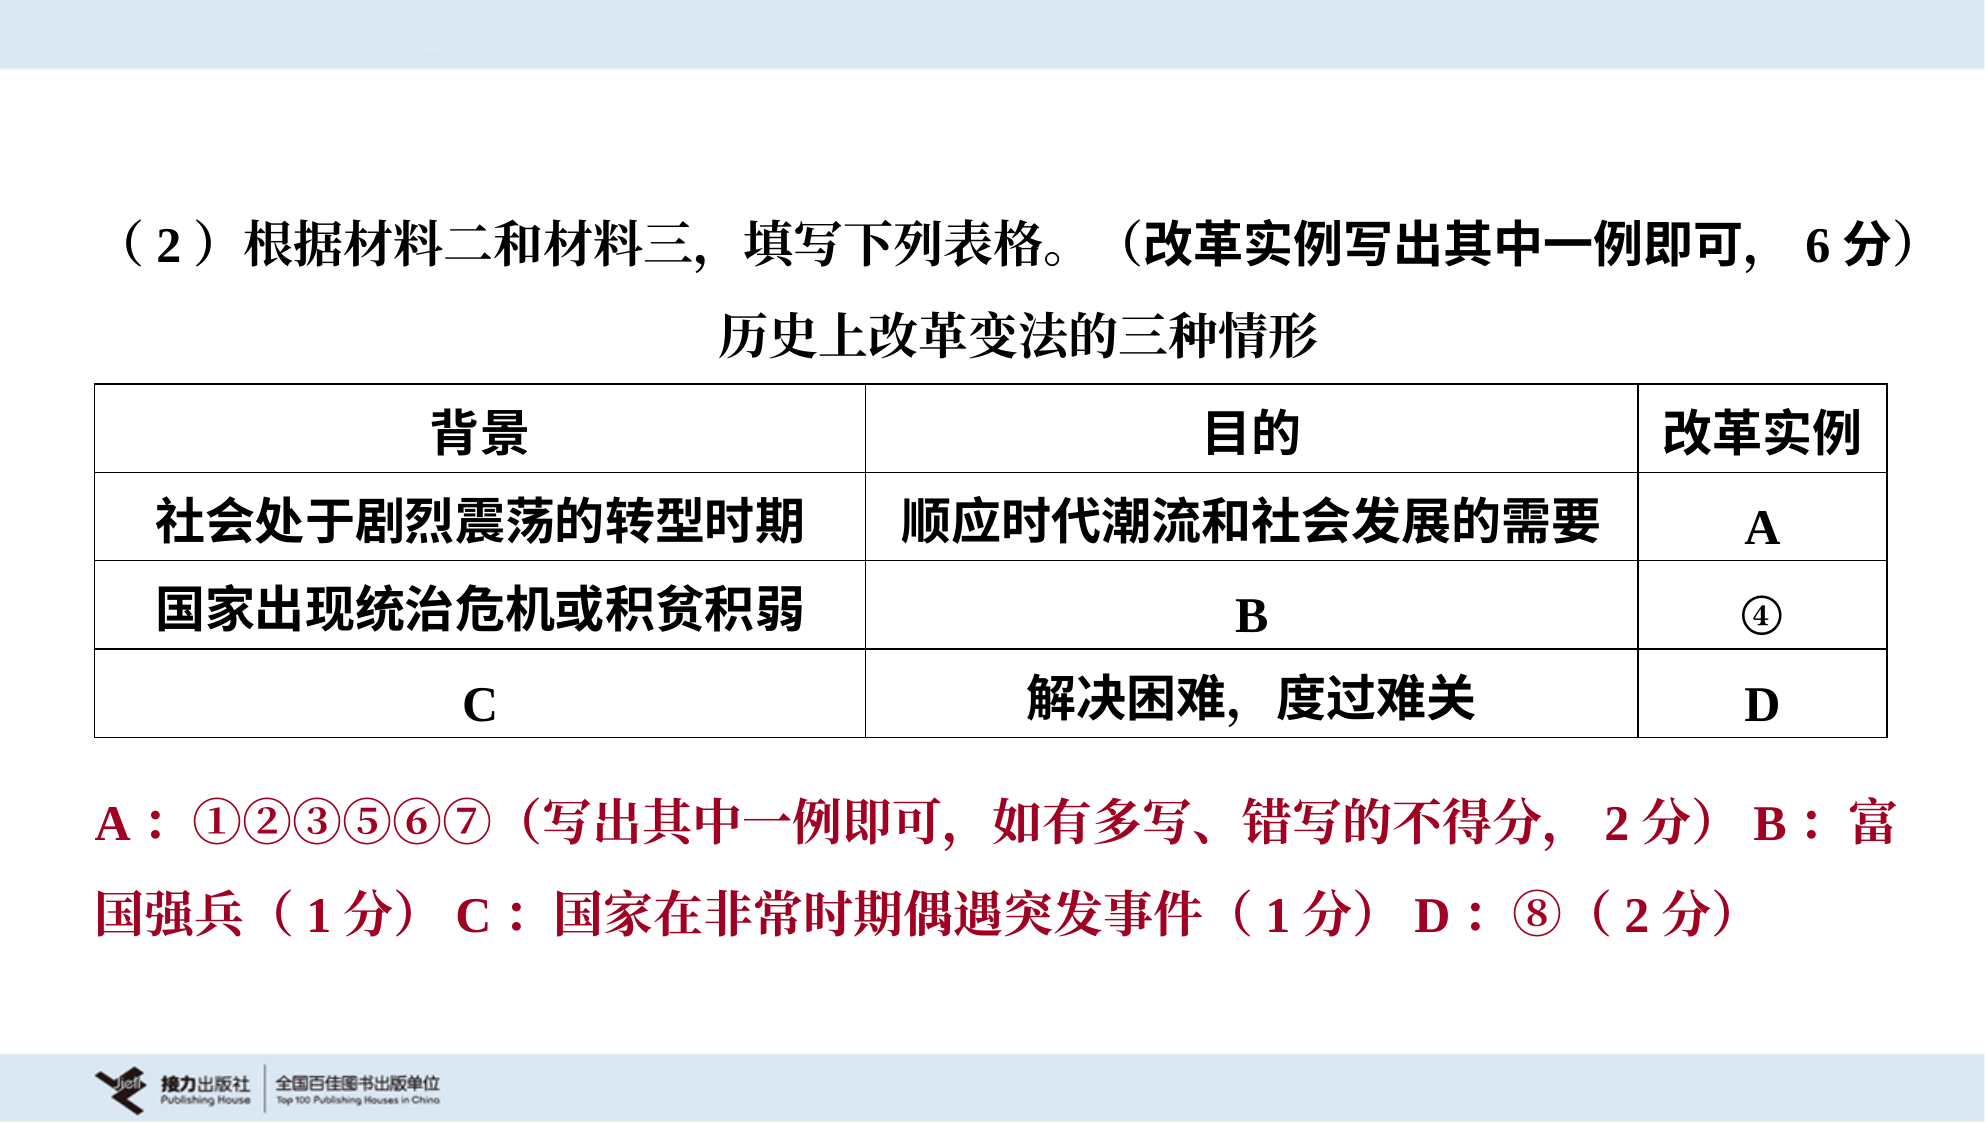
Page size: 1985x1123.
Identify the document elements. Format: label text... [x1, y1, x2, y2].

table_cell 顺应时代潮流和社会发展的需要 [866, 473, 1637, 560]
table_cell 社会处于剧烈震荡的转型时期 [95, 473, 865, 560]
table_header 改革实例 [1639, 385, 1886, 472]
text_box A：①②③⑤⑥⑦（写出其中一例即可，如有多写、错写的不得分，2分）B：富 国强兵（1分）C：国家在非常时期偶遇突发事件（1分）D：⑧（2分） [94, 758, 1892, 943]
table_cell 解决困难，度过难关 [866, 650, 1637, 737]
table_cell C [95, 650, 865, 737]
table_header 背景 [95, 385, 865, 472]
table_header 目的 [866, 385, 1637, 472]
table_cell B [866, 561, 1637, 648]
table_cell 国家出现统治危机或积贫积弱 [95, 561, 865, 648]
text_box （2）根据材料二和材料三，填写下列表格。（改革实例写出其中一例即可，6分） 历史上改革变法的三种情形 [94, 181, 1892, 365]
table_cell ④ [1639, 561, 1886, 648]
picture [0, 0, 1985, 1122]
table_cell A [1639, 473, 1886, 560]
table_cell D [1639, 650, 1886, 737]
